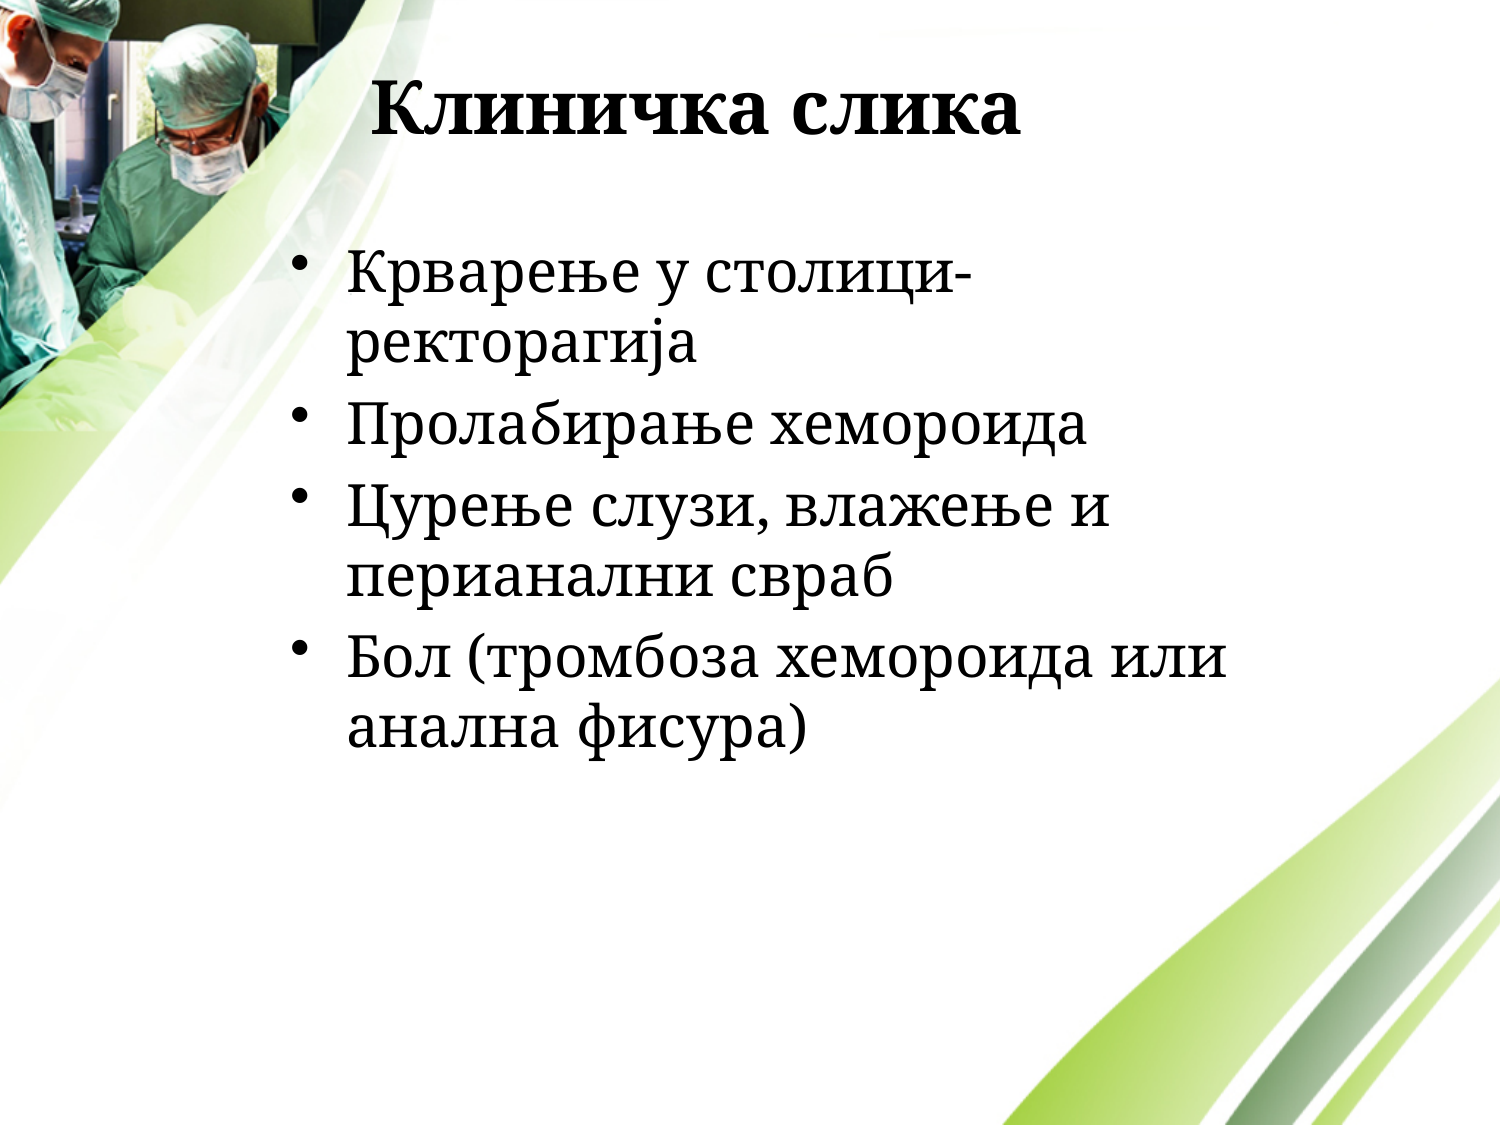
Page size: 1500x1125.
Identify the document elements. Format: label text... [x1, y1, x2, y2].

list Крварење у столици- ректорагија Пролабирање хемороида Цурење слузи, влажење и перианални свраб Бол (тромбоза хемороида или анална фисура) [274, 226, 1327, 1125]
title Клиничка слика [354, 62, 1500, 147]
picture [0, 0, 1500, 1125]
